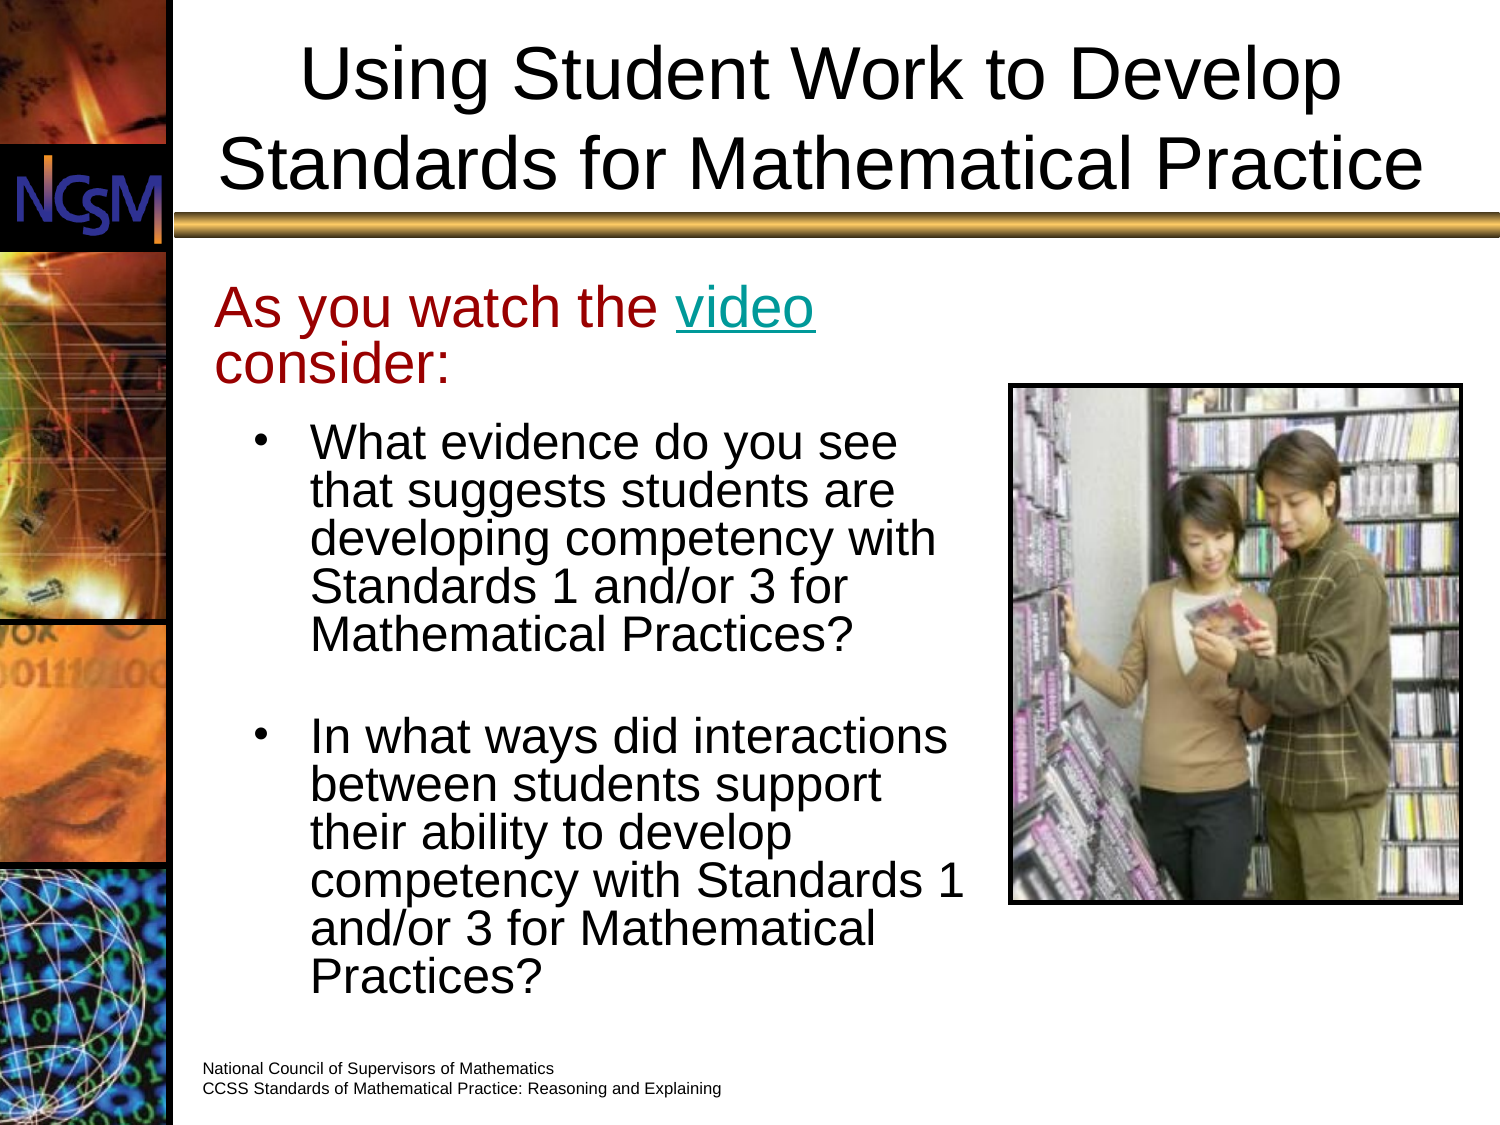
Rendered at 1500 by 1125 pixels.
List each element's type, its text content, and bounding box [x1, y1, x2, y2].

picture [0, 0, 167, 619]
title Using Student Work to Develop Standards for Mathematical Practice [193, 12, 1450, 218]
list As you watch the video consider: What evidence do you see that suggests students are developing competency with Standards 1 and/or 3 for Mathematical Practices? In what ways did interactions between students support their ability to develop competency with Standards 1 and/or 3 for Mathematical Practices? [200, 275, 988, 1013]
picture [1012, 387, 1459, 901]
picture [0, 625, 166, 862]
slide_number National Council of Supervisors of Mathematics CCSS Standards of Mathematical Practice: Reasoning and Explaining [187, 1050, 900, 1125]
picture [0, 869, 166, 1125]
